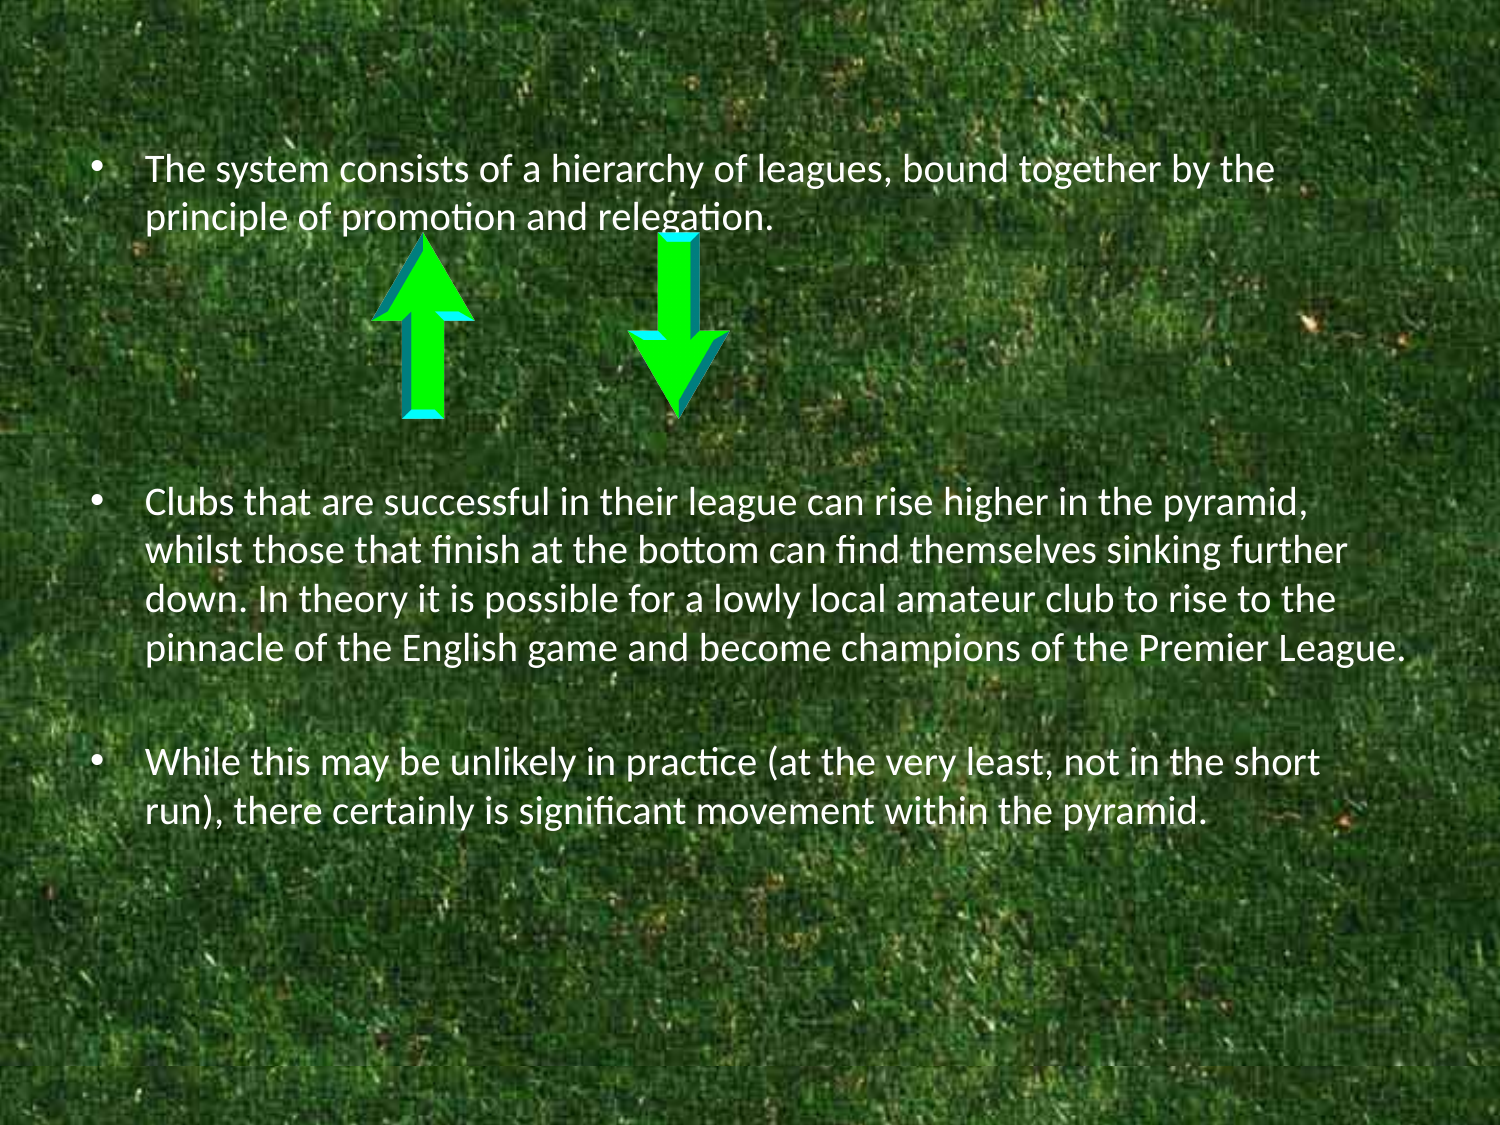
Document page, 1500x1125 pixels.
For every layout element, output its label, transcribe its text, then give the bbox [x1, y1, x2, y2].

picture [0, 0, 1500, 1125]
list The system consists of a hierarchy of leagues, bound together by the principle of promotion and relegation. Clubs that are successful in their league can rise higher in the pyramid, whilst those that finish at the bottom can find themselves sinking further down. In theory it is possible for a lowly local amateur club to rise to the pinnacle of the English game and become champions of the Premier League. While this may be unlikely in practice (at the very least, not in the short run), there certainly is significant movement within the pyramid. [75, 133, 1425, 877]
